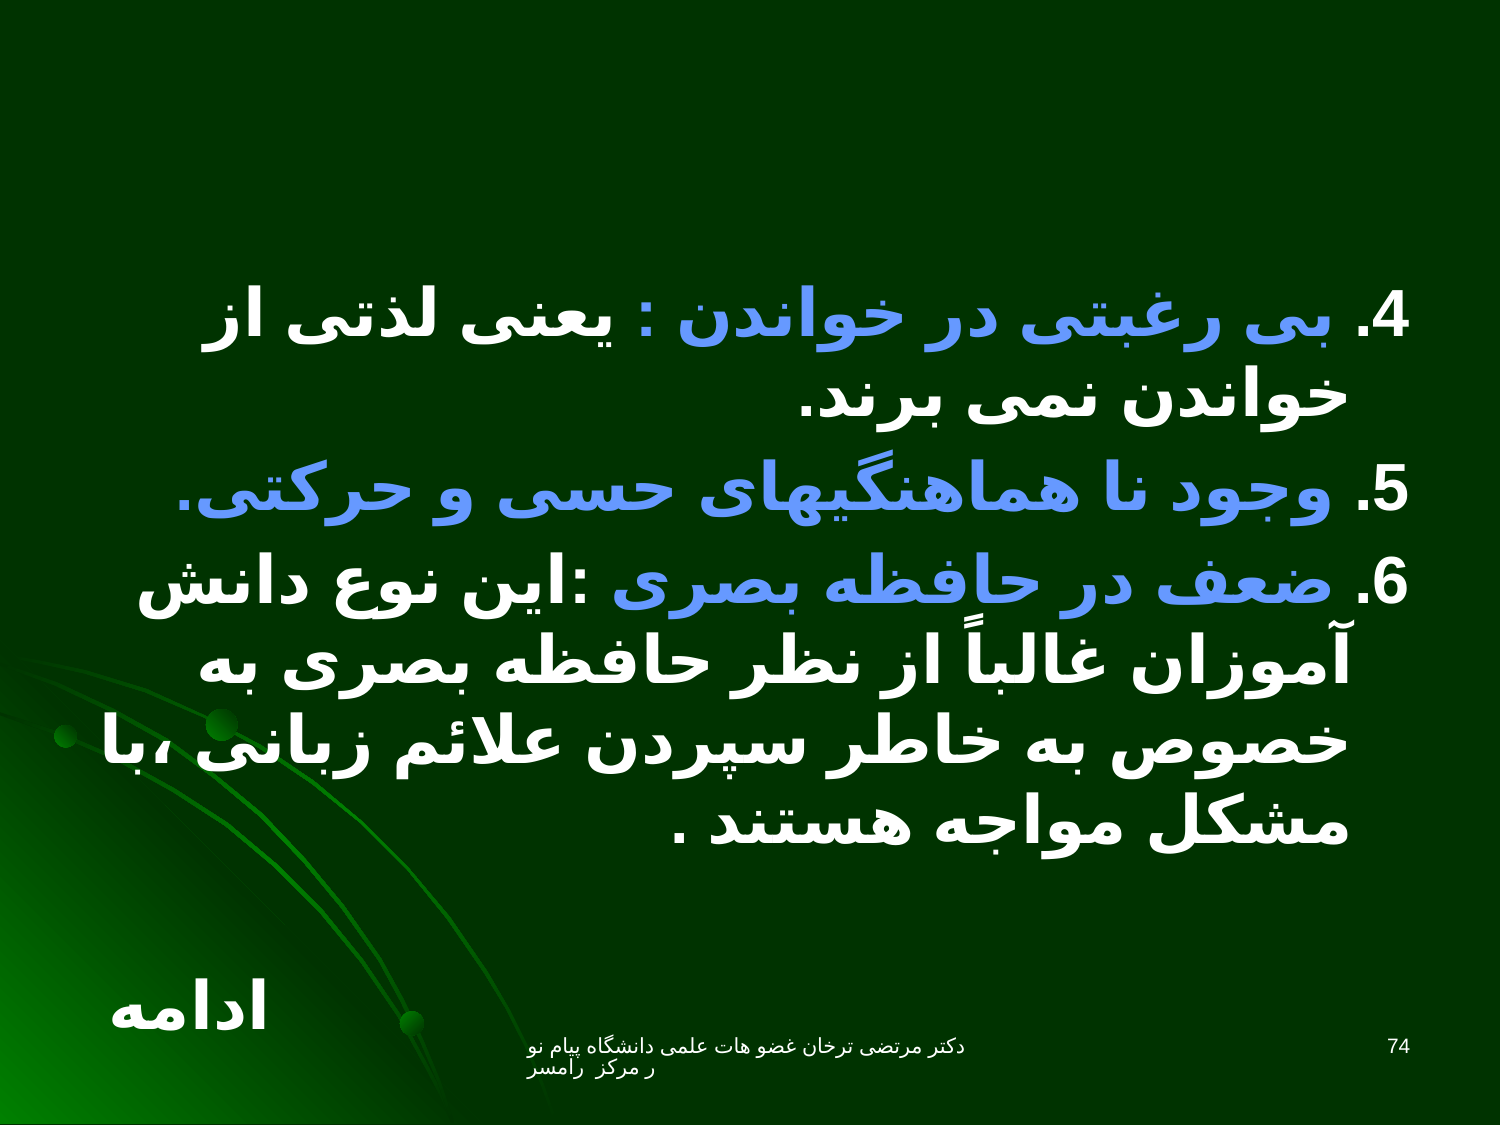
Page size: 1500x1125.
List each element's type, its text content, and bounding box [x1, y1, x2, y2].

footer دکتر مرتضی ترخان غضو هات علمی دانشگاه پیام نور مرکز رامسر [512, 1024, 988, 1101]
slide_number 74 [1074, 1024, 1426, 1101]
list 4. بی رغبتی در خواندن : یعنی لذتی از خواندن نمی برند. 5. وجود نا هماهنگیهای حسی و حرکتی. 6. ضعف در حافظه بصری :این نوع دانش آموزان غالباً از نظر حافظه بصری به خصوص به خاطر سپردن علائم زبانی ،با مشکل مواجه هستند . ادامه [74, 262, 1426, 1006]
